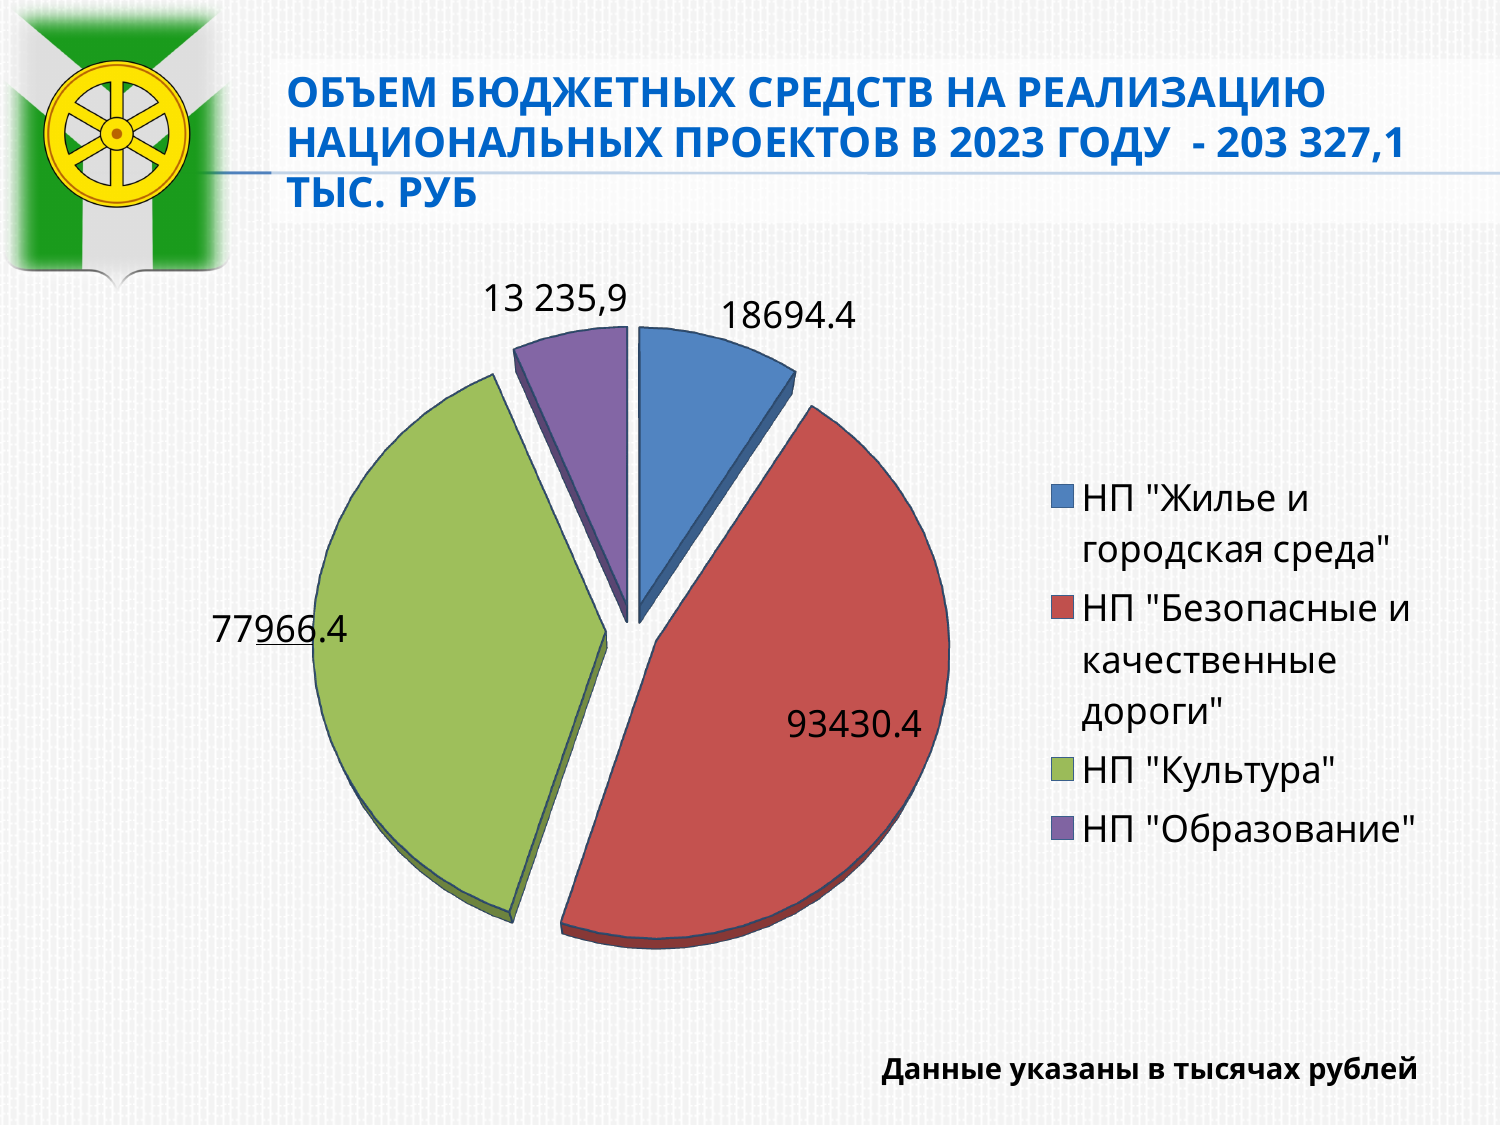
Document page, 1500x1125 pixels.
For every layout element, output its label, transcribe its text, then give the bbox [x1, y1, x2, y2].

picture [0, 0, 235, 294]
text_box Объем бюджетных средств на реализацию Национальных проектов в 2023 году - 203 327,1 тыс. руб [271, 58, 1500, 224]
chart [175, 233, 1442, 1091]
